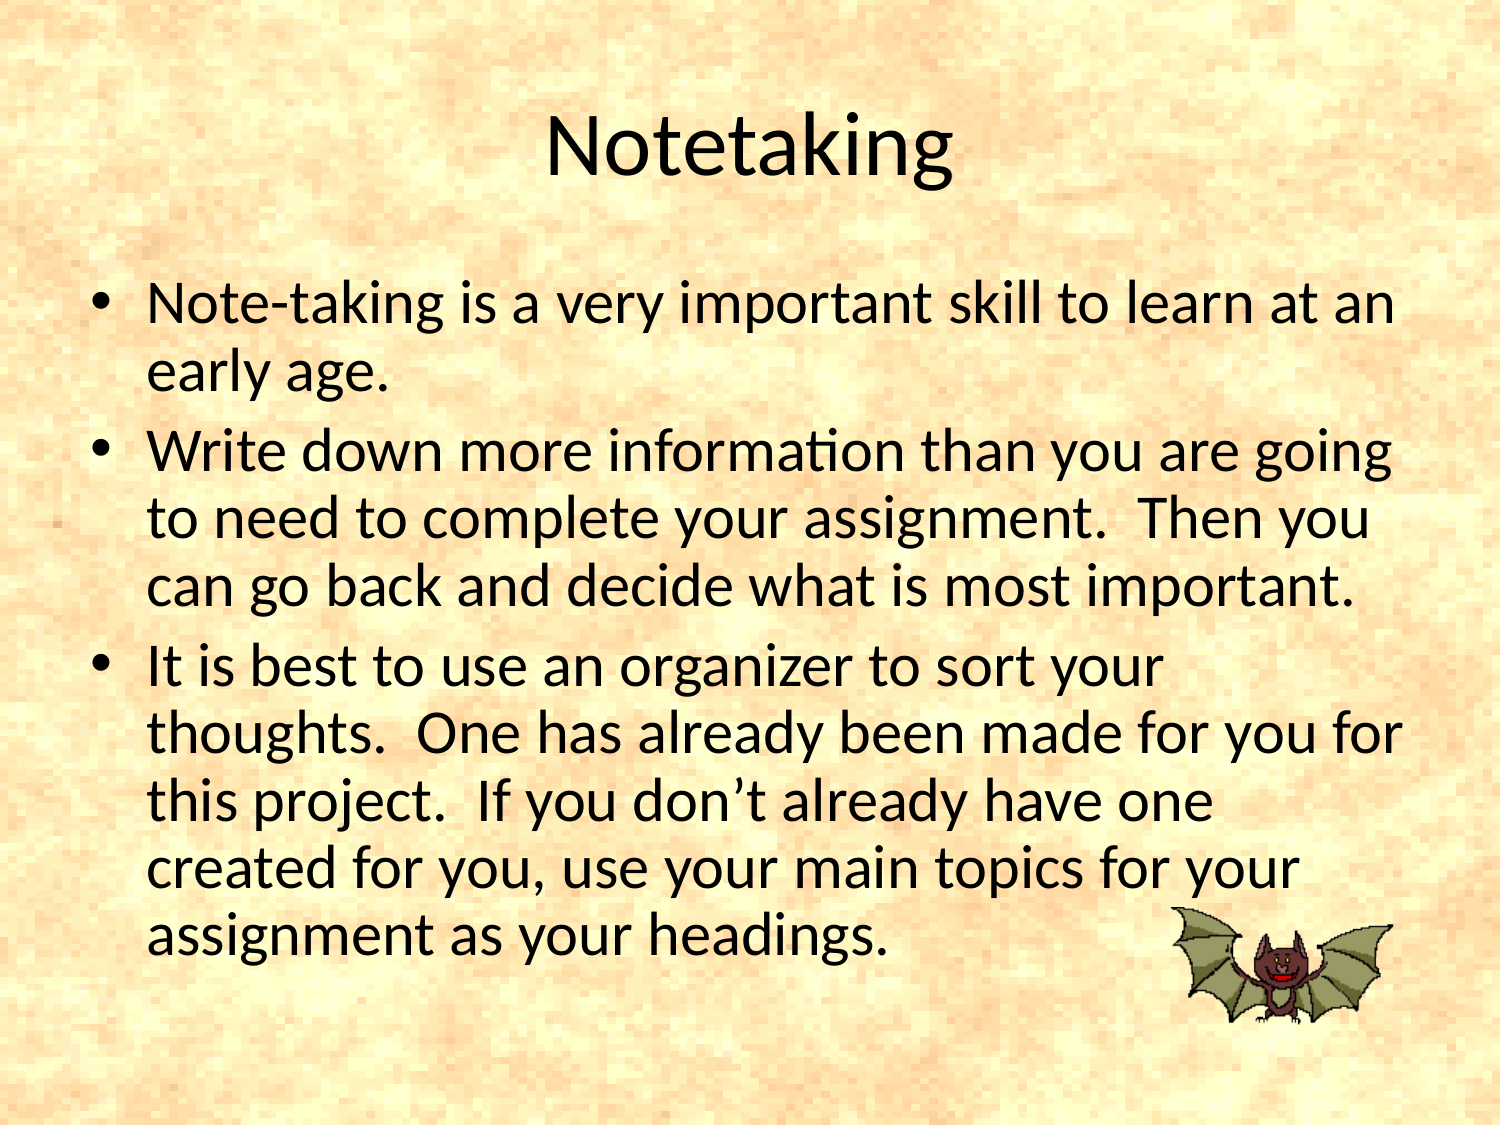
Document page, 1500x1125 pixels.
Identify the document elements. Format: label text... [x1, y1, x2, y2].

picture [0, 0, 1500, 1125]
title Notetaking [74, 44, 1426, 233]
list Note-taking is a very important skill to learn at an early age. Write down more information than you are going to need to complete your assignment. Then you can go back and decide what is most important. It is best to use an organizer to sort your thoughts. One has already been made for you for this project. If you don’t already have one created for you, use your main topics for your assignment as your headings. [74, 262, 1426, 1006]
